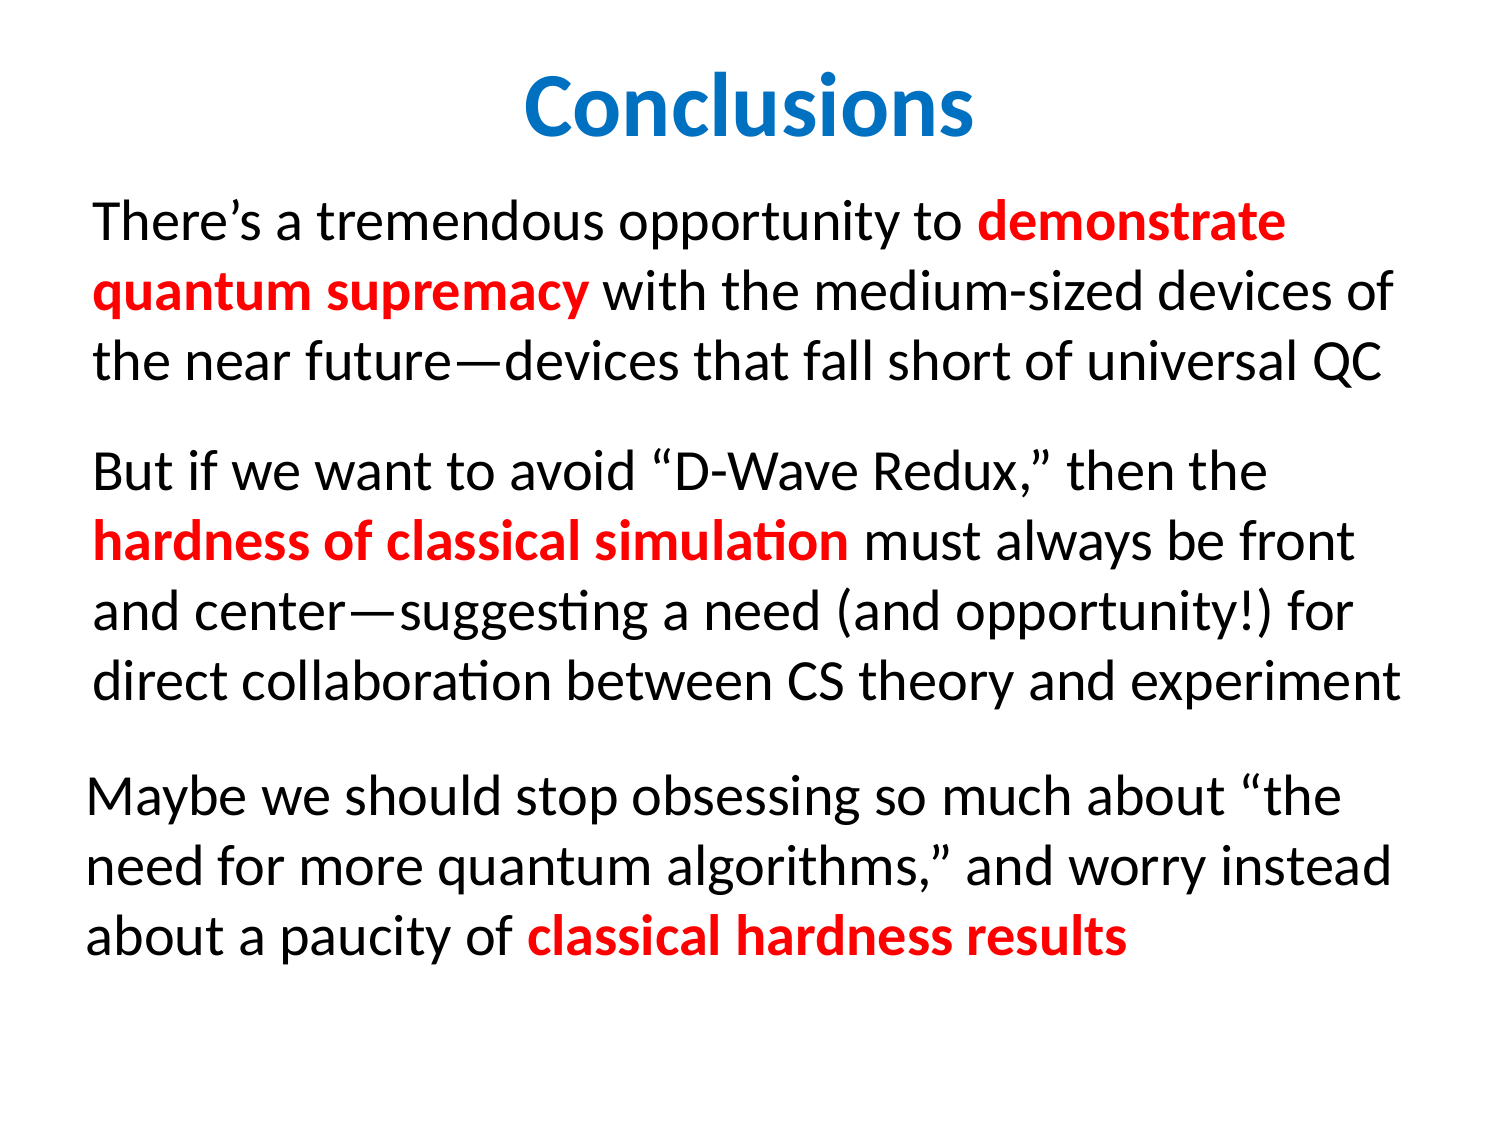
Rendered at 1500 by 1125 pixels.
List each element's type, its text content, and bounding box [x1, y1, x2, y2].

text_box There’s a tremendous opportunity to demonstrate quantum supremacy with the medium-sized devices of the near future—devices that fall short of universal QC [77, 174, 1465, 400]
text_box Conclusions [37, 37, 1463, 163]
text_box But if we want to avoid “D-Wave Redux,” then the hardness of classical simulation must always be front and center—suggesting a need (and opportunity!) for direct collaboration between CS theory and experiment [77, 424, 1465, 720]
text_box Maybe we should stop obsessing so much about “the need for more quantum algorithms,” and worry instead about a paucity of classical hardness results [70, 750, 1459, 975]
